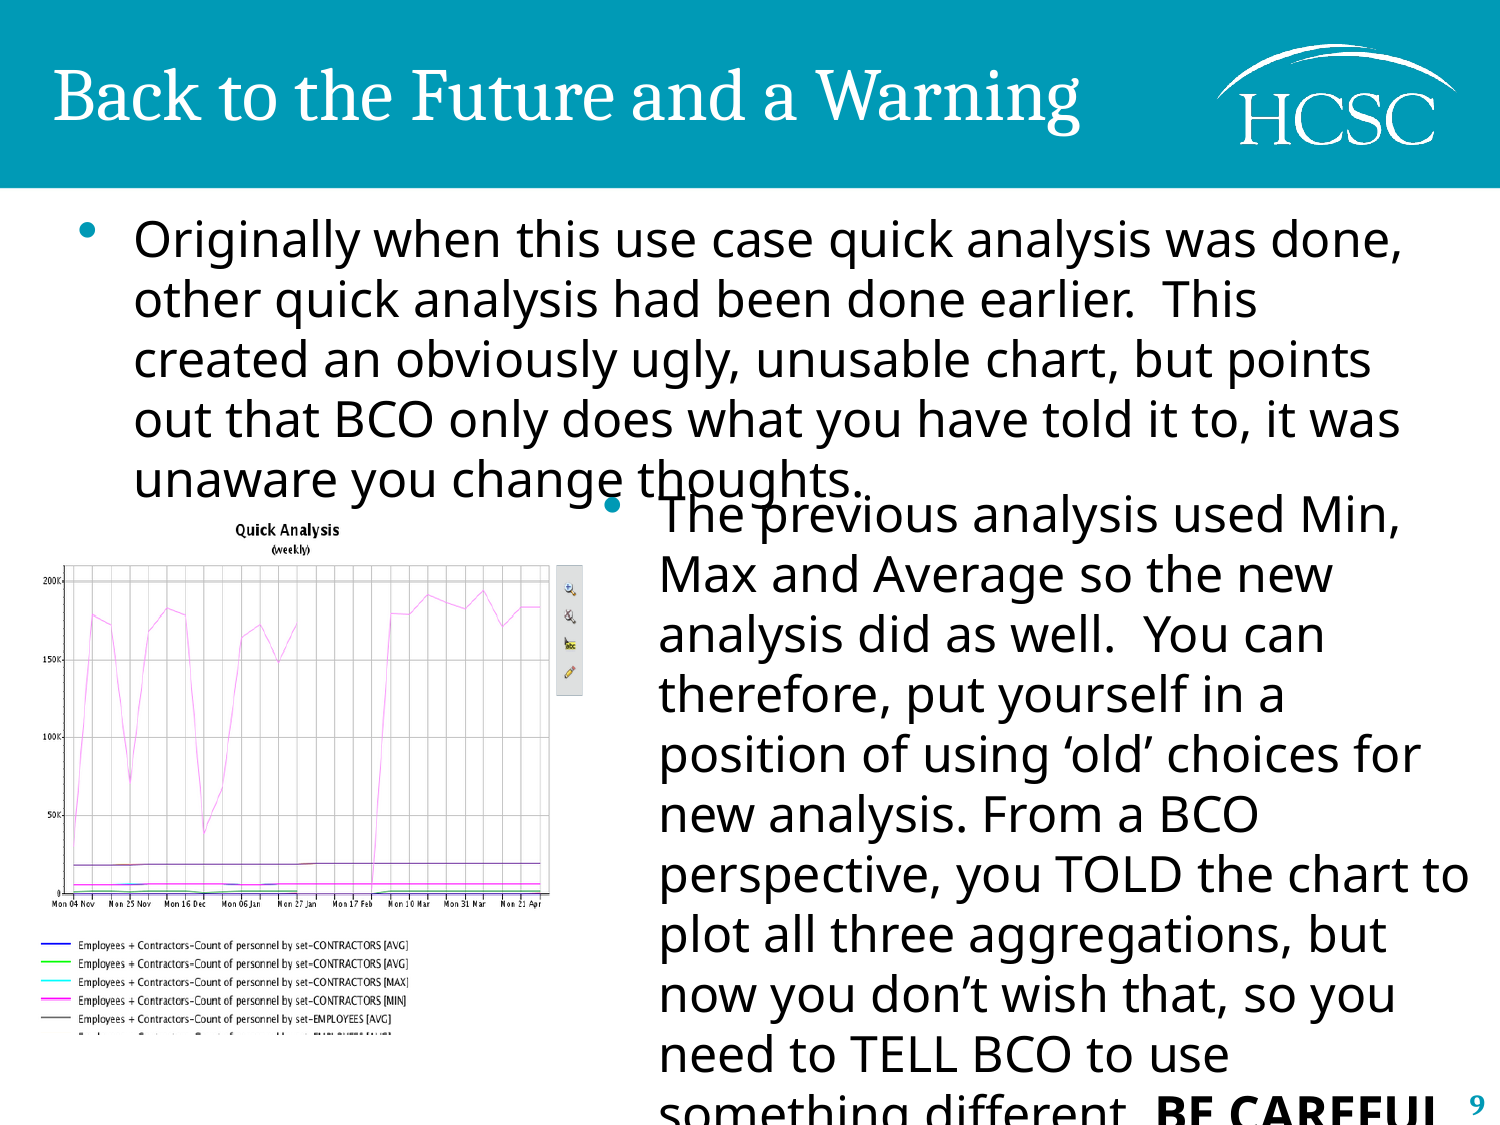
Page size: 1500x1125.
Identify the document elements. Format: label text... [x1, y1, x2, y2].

picture [0, 0, 1500, 1035]
title Back to the Future and a Warning [37, 0, 1278, 181]
list Originally when this use case quick analysis was done, other quick analysis had been done earlier. This created an obviously ugly, unusable chart, but points out that BCO only does what you have told it to, it was unaware you change thoughts. [62, 200, 1463, 463]
text_box The previous analysis used Min, Max and Average so the new analysis did as well. You can therefore, put yourself in a position of using ‘old’ choices for new analysis. From a BCO perspective, you TOLD the chart to plot all three aggregations, but now you don’t wish that, so you need to TELL BCO to use something different. BE CAREFUL to evaluate the output and data. [587, 474, 1500, 1093]
